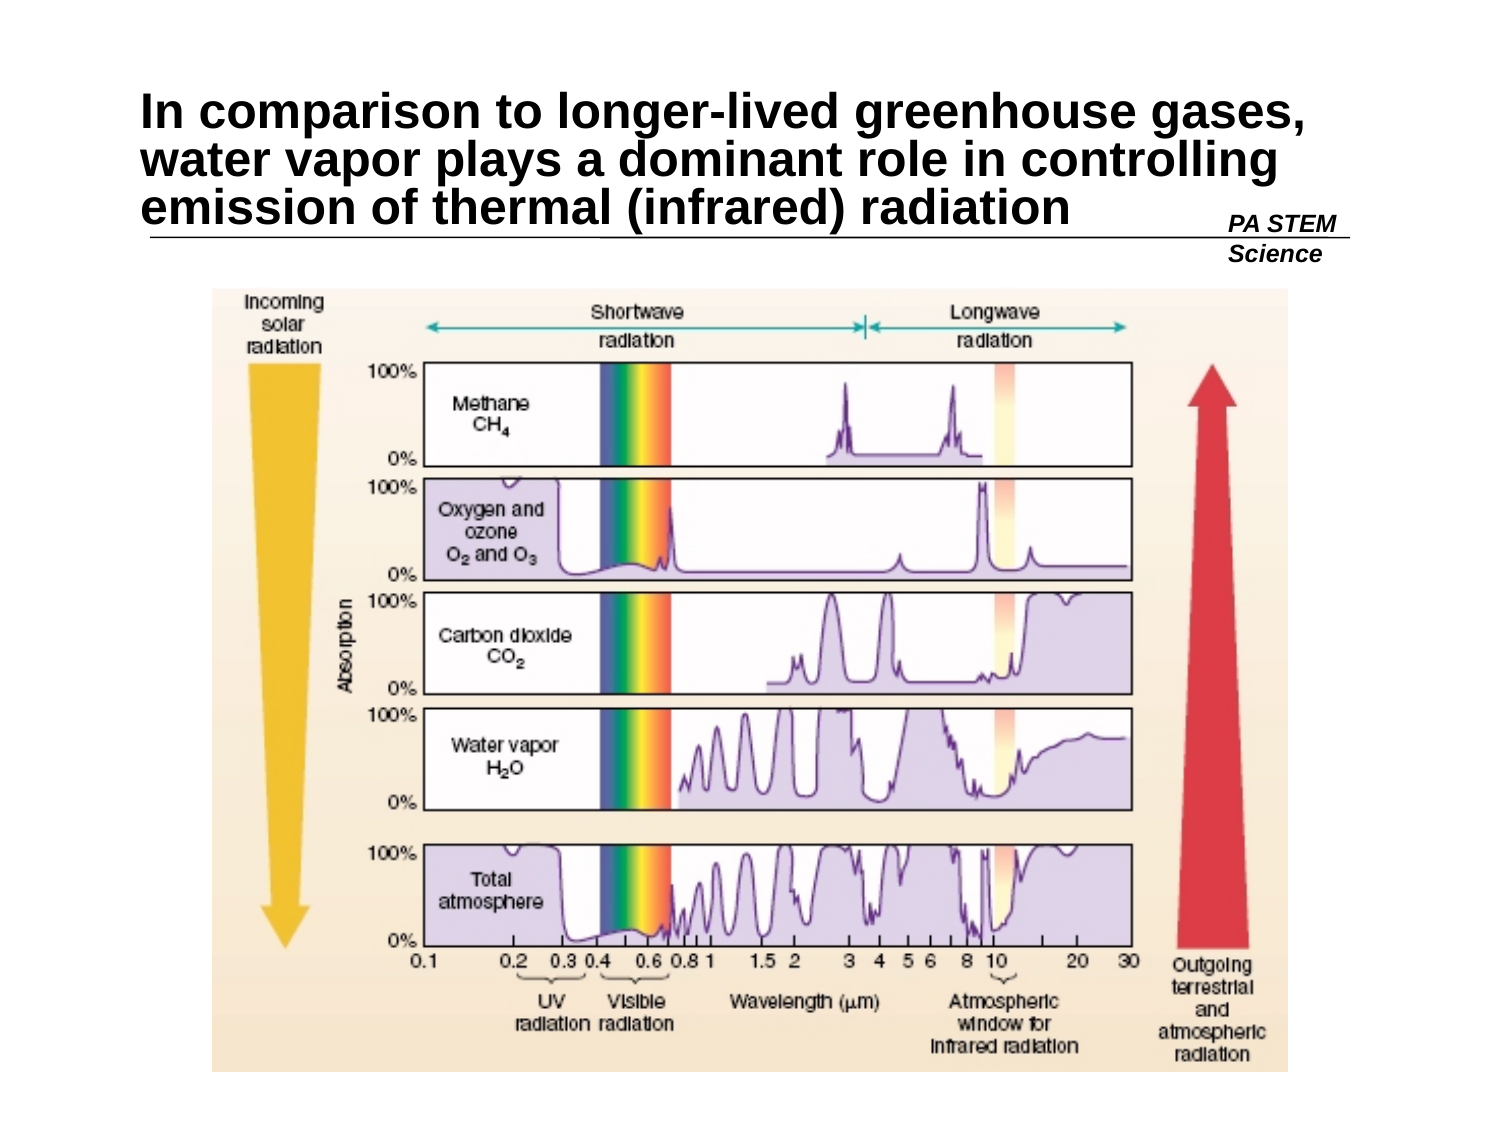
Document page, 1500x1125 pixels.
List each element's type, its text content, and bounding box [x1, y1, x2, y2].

picture [212, 287, 1288, 1073]
title In comparison to longer-lived greenhouse gases, water vapor plays a dominant role in controlling emission of thermal (infrared) radiation [124, 62, 1426, 263]
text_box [149, 199, 1353, 276]
